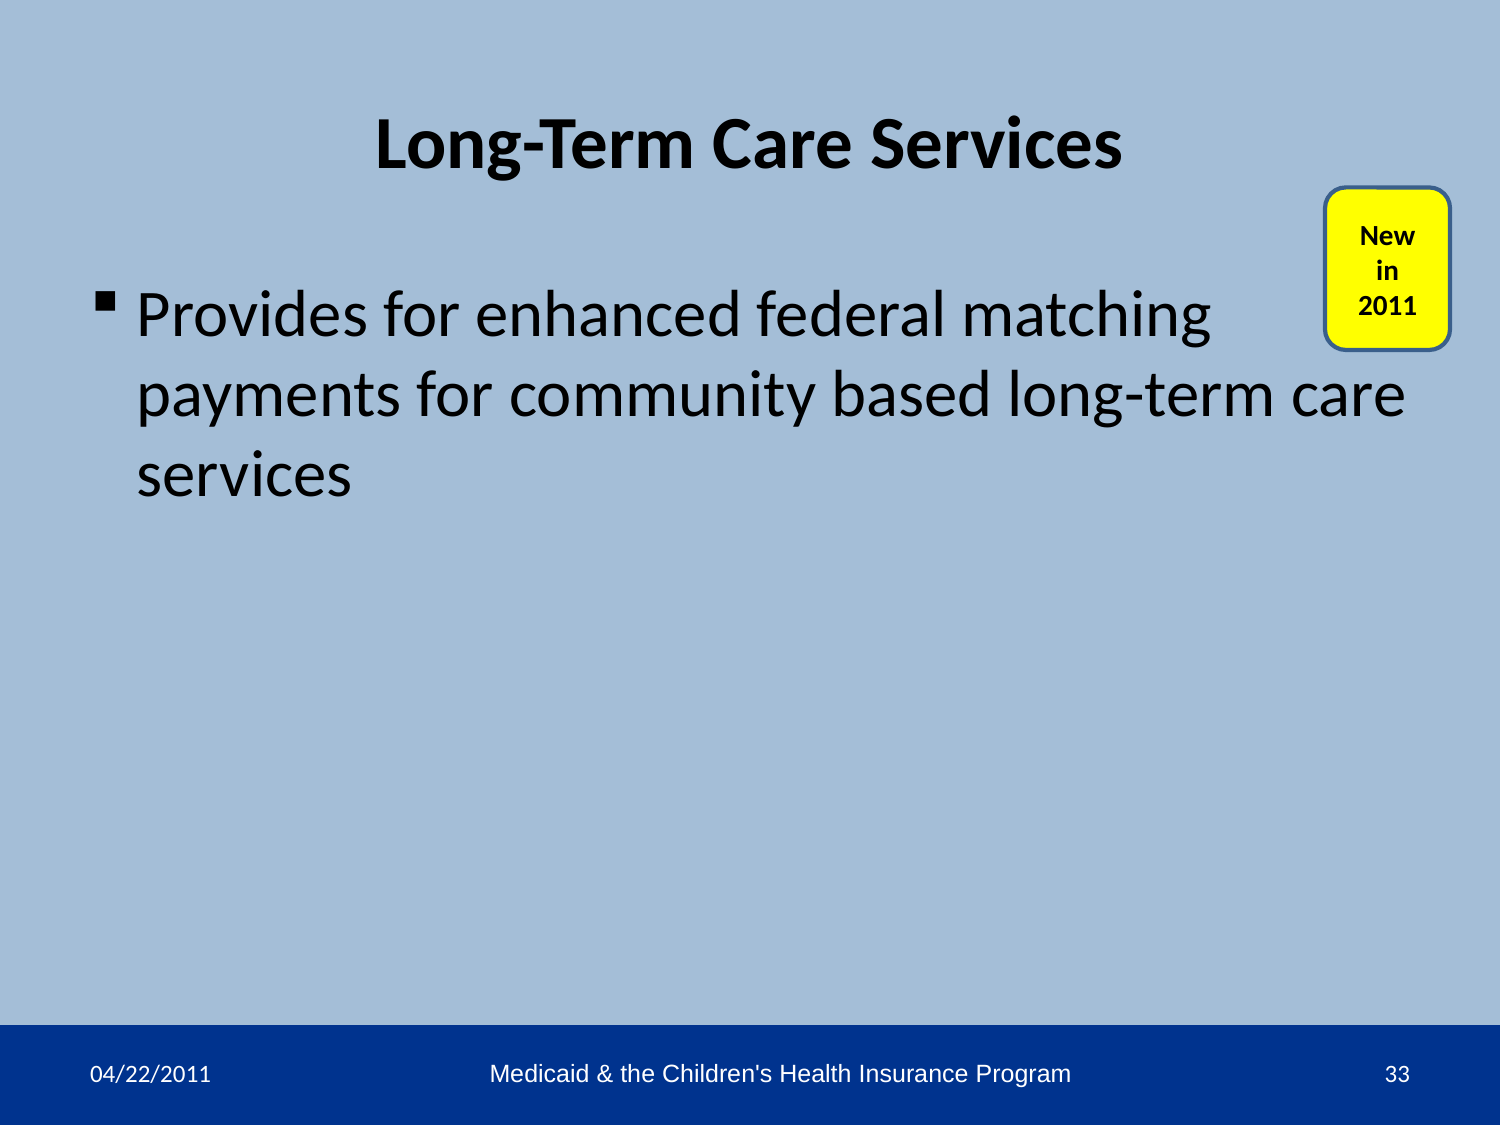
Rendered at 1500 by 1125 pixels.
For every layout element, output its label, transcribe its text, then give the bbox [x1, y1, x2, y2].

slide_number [75, 1042, 287, 1103]
list Provides for enhanced federal matching payments for community based long-term care services [74, 262, 1426, 1006]
title Long-Term Care Services [74, 44, 1426, 233]
slide_number 33 [1275, 1042, 1425, 1103]
footer Medicaid & the Children's Health Insurance Program [287, 1042, 1275, 1103]
text_box New in 2011 [1322, 185, 1453, 353]
